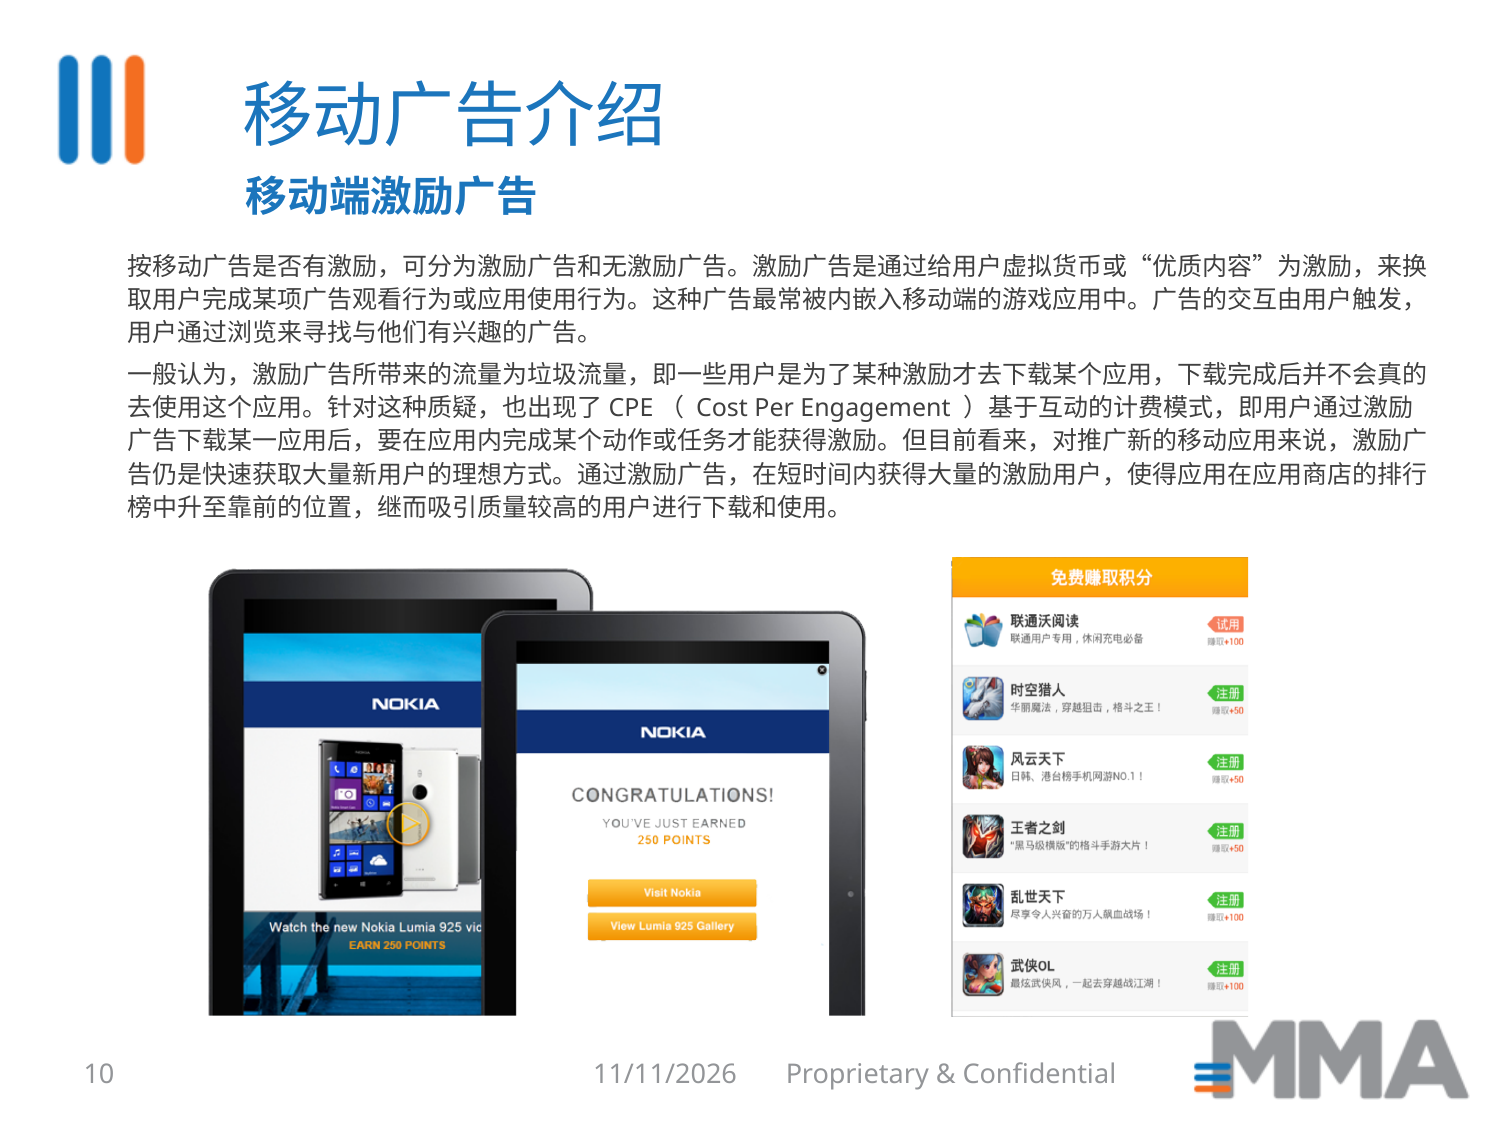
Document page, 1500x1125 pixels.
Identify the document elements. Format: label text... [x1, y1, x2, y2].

list 按移动广告是否有激励，可分为激励广告和无激励广告。激励广告是通过给用户虚拟货币或“优质内容”为激励，来换取用户完成某项广告观看行为或应用使用行为。这种广告最常被内嵌入移动端的游戏应用中。广告的交互由用户触发，用户通过浏览来寻找与他们有兴趣的广告。 一般认为，激励广告所带来的流量为垃圾流量，即一些用户是为了某种激励才去下载某个应用，下载完成后并不会真的去使用这个应用。针对这种质疑，也出现了CPE（ Cost Per Engagement ）基于互动的计费模式，即用户通过激励广告下载某一应用后，要在应用内完成某个动作或任务才能获得激励。但目前看来，对推广新的移动应用来说，激励广告仍是快速获取大量新用户的理想方式。通过激励广告，在短时间内获得大量的激励用户，使得应用在应用商店的排行榜中升至靠前的位置，继而吸引质量较高的用户进行下载和使用。 [127, 246, 1434, 558]
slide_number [495, 1044, 752, 1105]
picture [0, 0, 1500, 1125]
slide_number 10 [41, 1044, 157, 1105]
list 移动广告介绍 [227, 39, 1440, 185]
footer Proprietary & Confidential [752, 1044, 1150, 1105]
list 移动端激励广告 [230, 167, 1445, 240]
